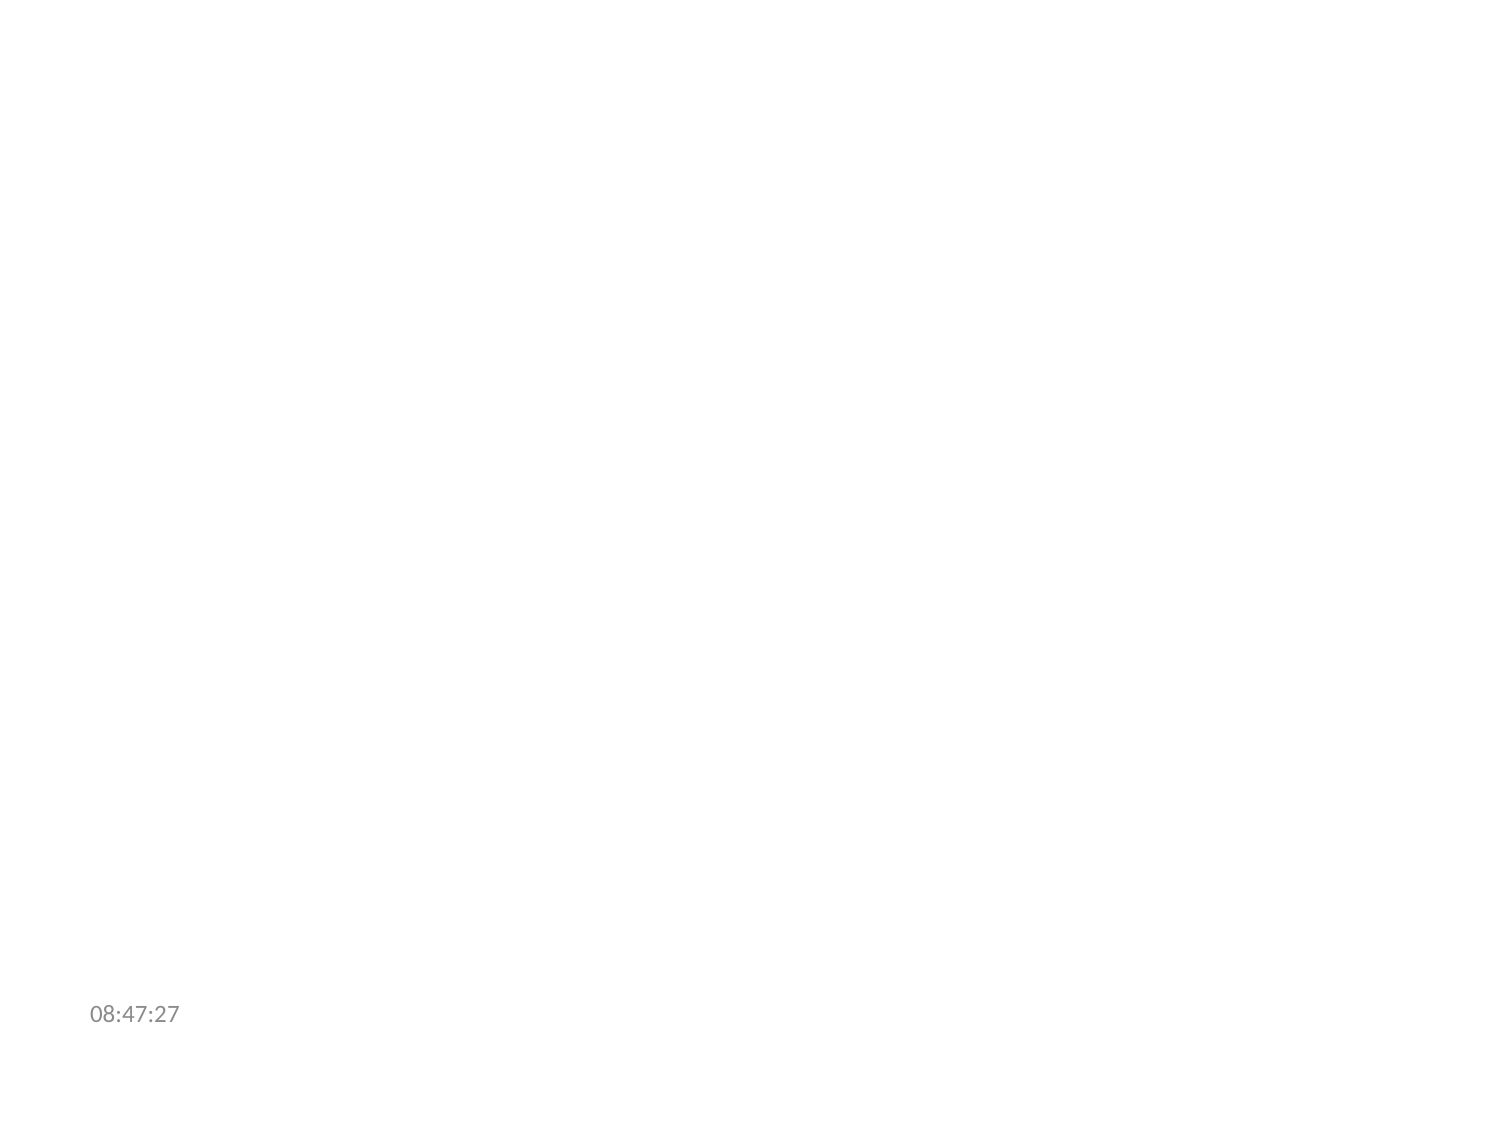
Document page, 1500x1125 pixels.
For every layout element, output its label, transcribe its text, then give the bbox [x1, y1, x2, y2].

text_box 15:35:09 [75, 982, 425, 1043]
